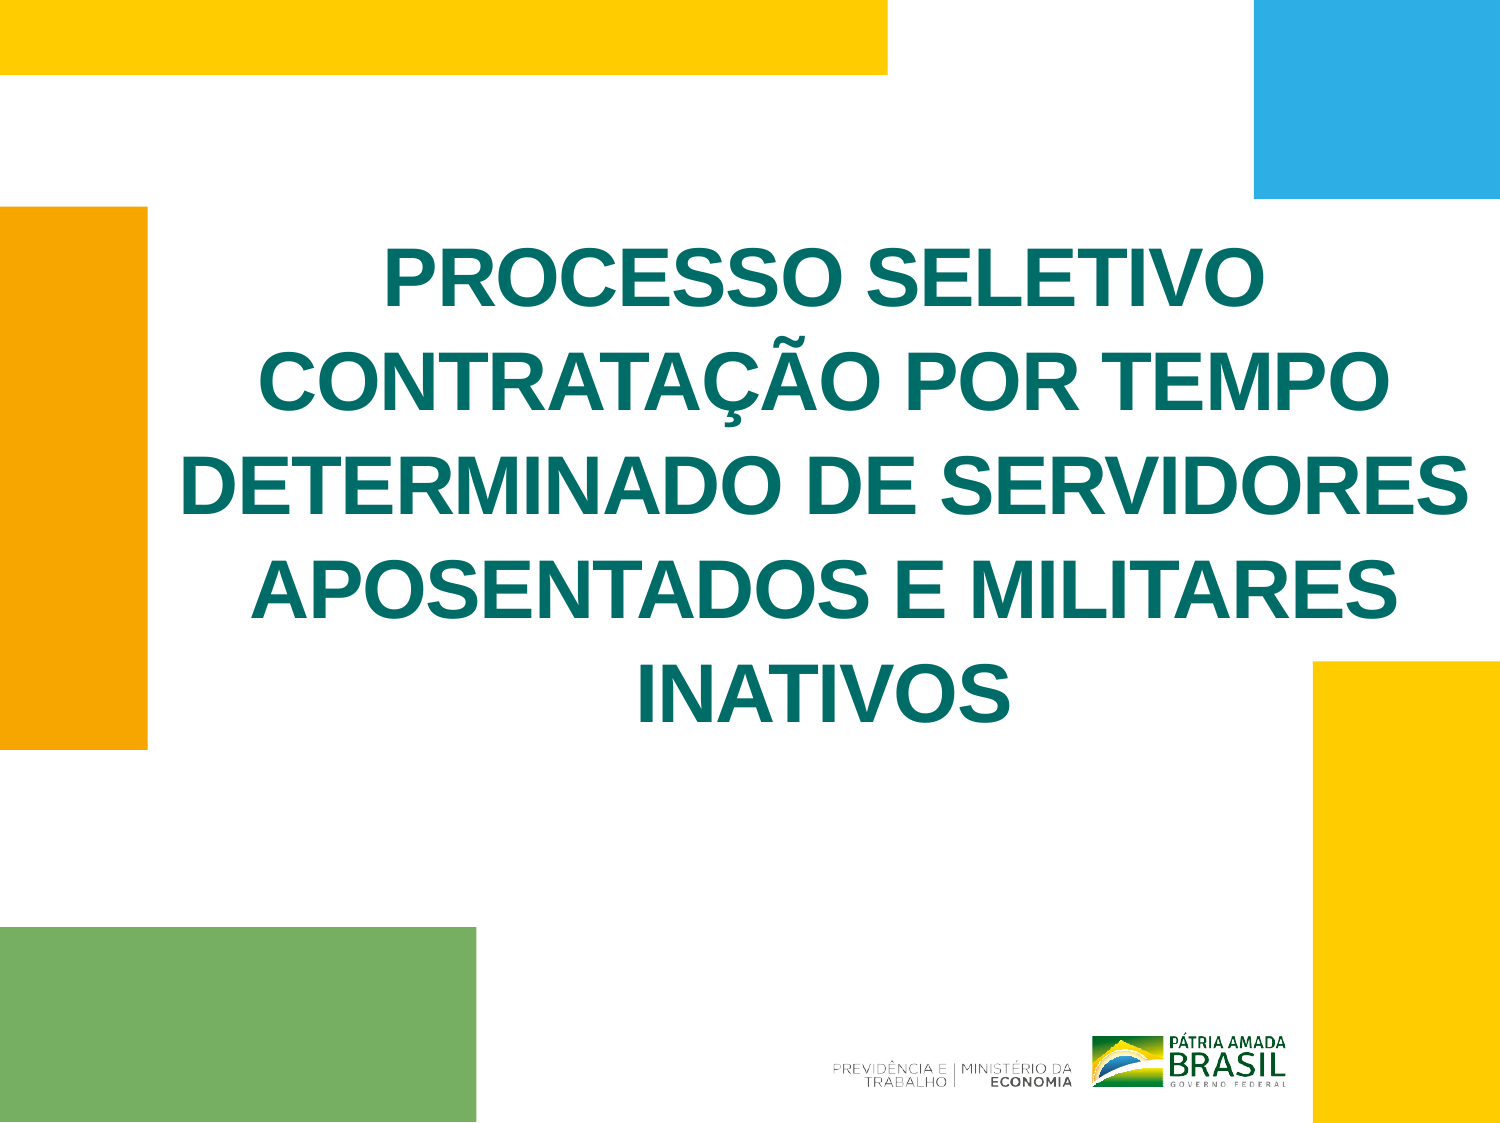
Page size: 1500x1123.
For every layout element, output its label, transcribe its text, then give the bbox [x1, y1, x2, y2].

text_box [1312, 661, 1500, 1123]
text_box [1092, 1036, 1164, 1068]
text_box [0, 927, 477, 1122]
text_box [1092, 1068, 1164, 1087]
text_box [0, 0, 888, 75]
text_box [0, 206, 148, 750]
text_box [1170, 1032, 1286, 1087]
text_box [1093, 1049, 1148, 1068]
text_box [1098, 1056, 1141, 1068]
text_box PROCESSO SELETIVO CONTRATAÇÃO POR TEMPO DETERMINADO DE SERVIDORES APOSENTADOS E MILITARES INATIVOS [147, 205, 1500, 740]
text_box [1253, 0, 1500, 199]
text_box [1118, 1059, 1164, 1068]
text_box [774, 999, 1312, 1123]
text_box [833, 1060, 1072, 1087]
